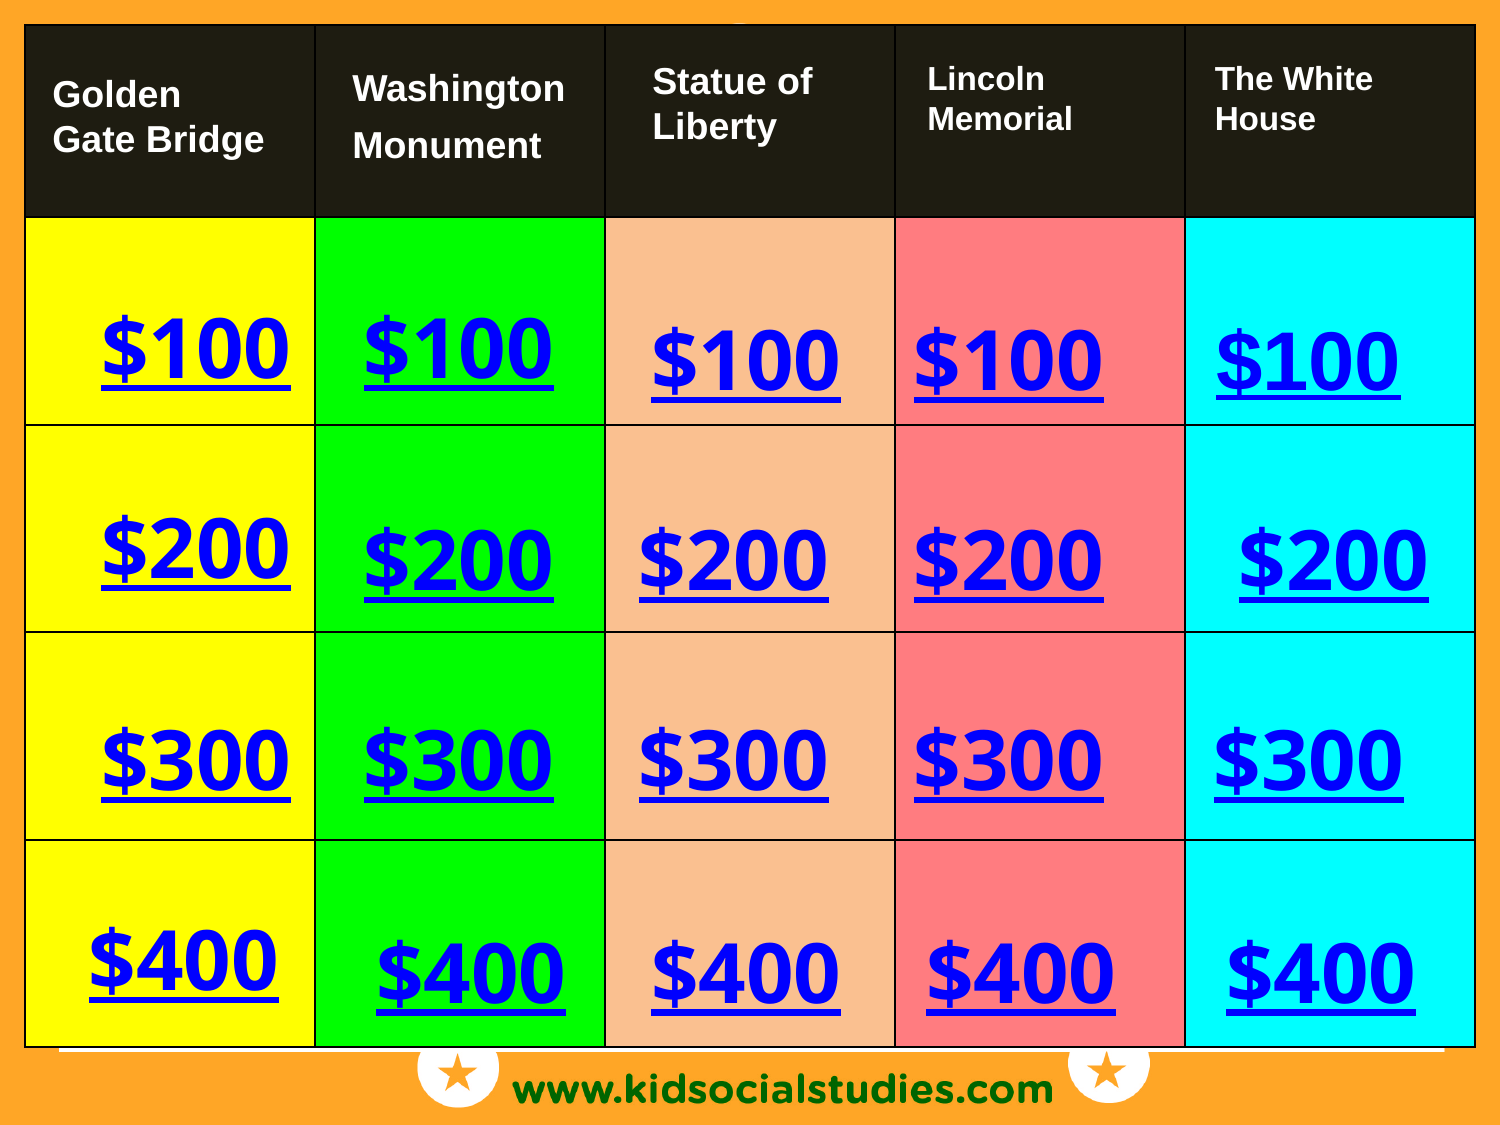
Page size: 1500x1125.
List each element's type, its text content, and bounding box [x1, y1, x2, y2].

picture [0, 0, 1500, 1125]
text_box $300 [86, 699, 307, 829]
text_box Lincoln Memorial [912, 49, 1175, 145]
table_header [606, 26, 894, 216]
text_box $200 [348, 499, 569, 629]
text_box $300 [348, 699, 569, 829]
text_box $300 [898, 699, 1119, 829]
table_cell [316, 633, 604, 839]
table_cell [26, 218, 314, 424]
text_box Washington Monument [337, 56, 588, 174]
table_header [1186, 26, 1474, 216]
text_box $400 [361, 912, 581, 1041]
text_box $400 [1211, 912, 1432, 1041]
text_box $200 [898, 499, 1119, 629]
table_header [26, 26, 314, 216]
table_cell [26, 426, 314, 631]
table_cell [1186, 841, 1474, 1046]
table_cell [606, 426, 894, 631]
table_cell [1186, 633, 1474, 839]
table_cell [896, 426, 1184, 631]
text_box $200 [86, 487, 307, 616]
table_cell [606, 633, 894, 839]
table_cell [316, 426, 604, 631]
text_box $200 [623, 499, 844, 629]
table_cell [606, 218, 894, 424]
table_header [896, 26, 1184, 216]
text_box $100 [1201, 299, 1417, 415]
text_box The White House [1200, 49, 1463, 145]
text_box $100 [898, 299, 1119, 429]
table_cell [896, 218, 1184, 424]
table_cell [26, 841, 314, 1046]
table_cell [26, 633, 314, 839]
table_cell [896, 633, 1184, 839]
text_box Statue of Liberty [637, 49, 875, 155]
table_cell [316, 841, 604, 1046]
text_box $100 [86, 287, 307, 416]
table_cell [1186, 426, 1474, 631]
text_box $400 [911, 912, 1132, 1041]
text_box $400 [636, 912, 857, 1041]
text_box $400 [73, 899, 294, 1029]
text_box Golden Gate Bridge [37, 62, 288, 168]
text_box $200 [1223, 499, 1444, 629]
table_cell [316, 218, 604, 424]
text_box $100 [636, 299, 857, 429]
table_cell [606, 841, 894, 1046]
text_box $100 [348, 287, 569, 416]
table_cell [896, 841, 1184, 1046]
table_cell [1186, 218, 1474, 424]
text_box $300 [623, 699, 844, 829]
table_header [316, 26, 604, 216]
text_box $300 [1198, 699, 1419, 829]
